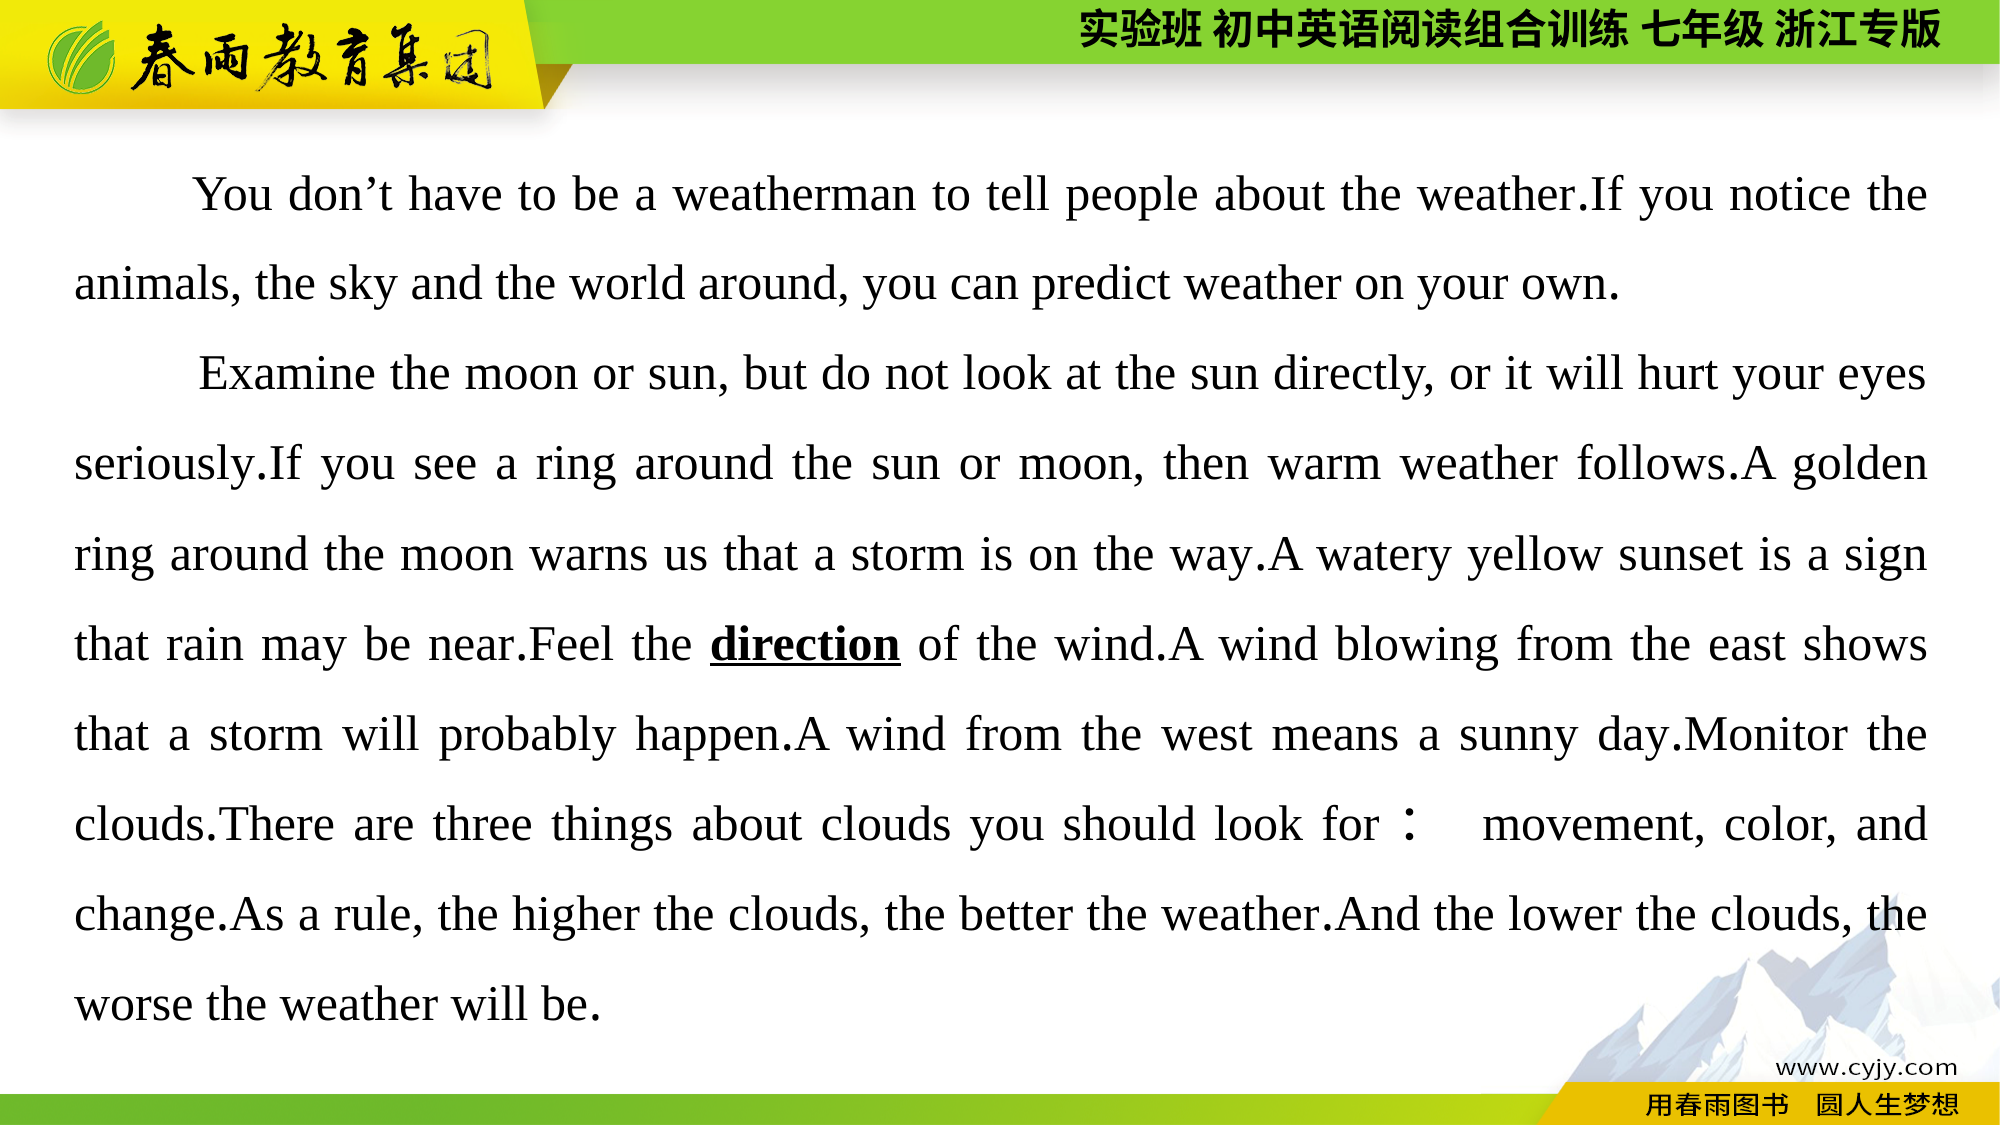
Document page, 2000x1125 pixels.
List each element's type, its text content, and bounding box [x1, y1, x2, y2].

picture [0, 0, 2000, 1125]
list You don’t have to be a weatherman to tell people about the weather.If you notice the animals, the sky and the world around, you can predict weather on your own. Examine the moon or sun, but do not look at the sun directly, or it will hurt your eyes seriously.If you see a ring around the sun or moon, then warm weather follows.A golden ring around the moon warns us that a storm is on the way.A watery yellow sunset is a sign that rain may be near.Feel the direction of the wind.A wind blowing from the east shows that a storm will probably happen.A wind from the west means a sunny day.Monitor the clouds.There are three things about clouds you should look for： movement, color, and change.As a rule, the higher the clouds, the better the weather.And the lower the clouds, the worse the weather will be. [59, 122, 1944, 1035]
